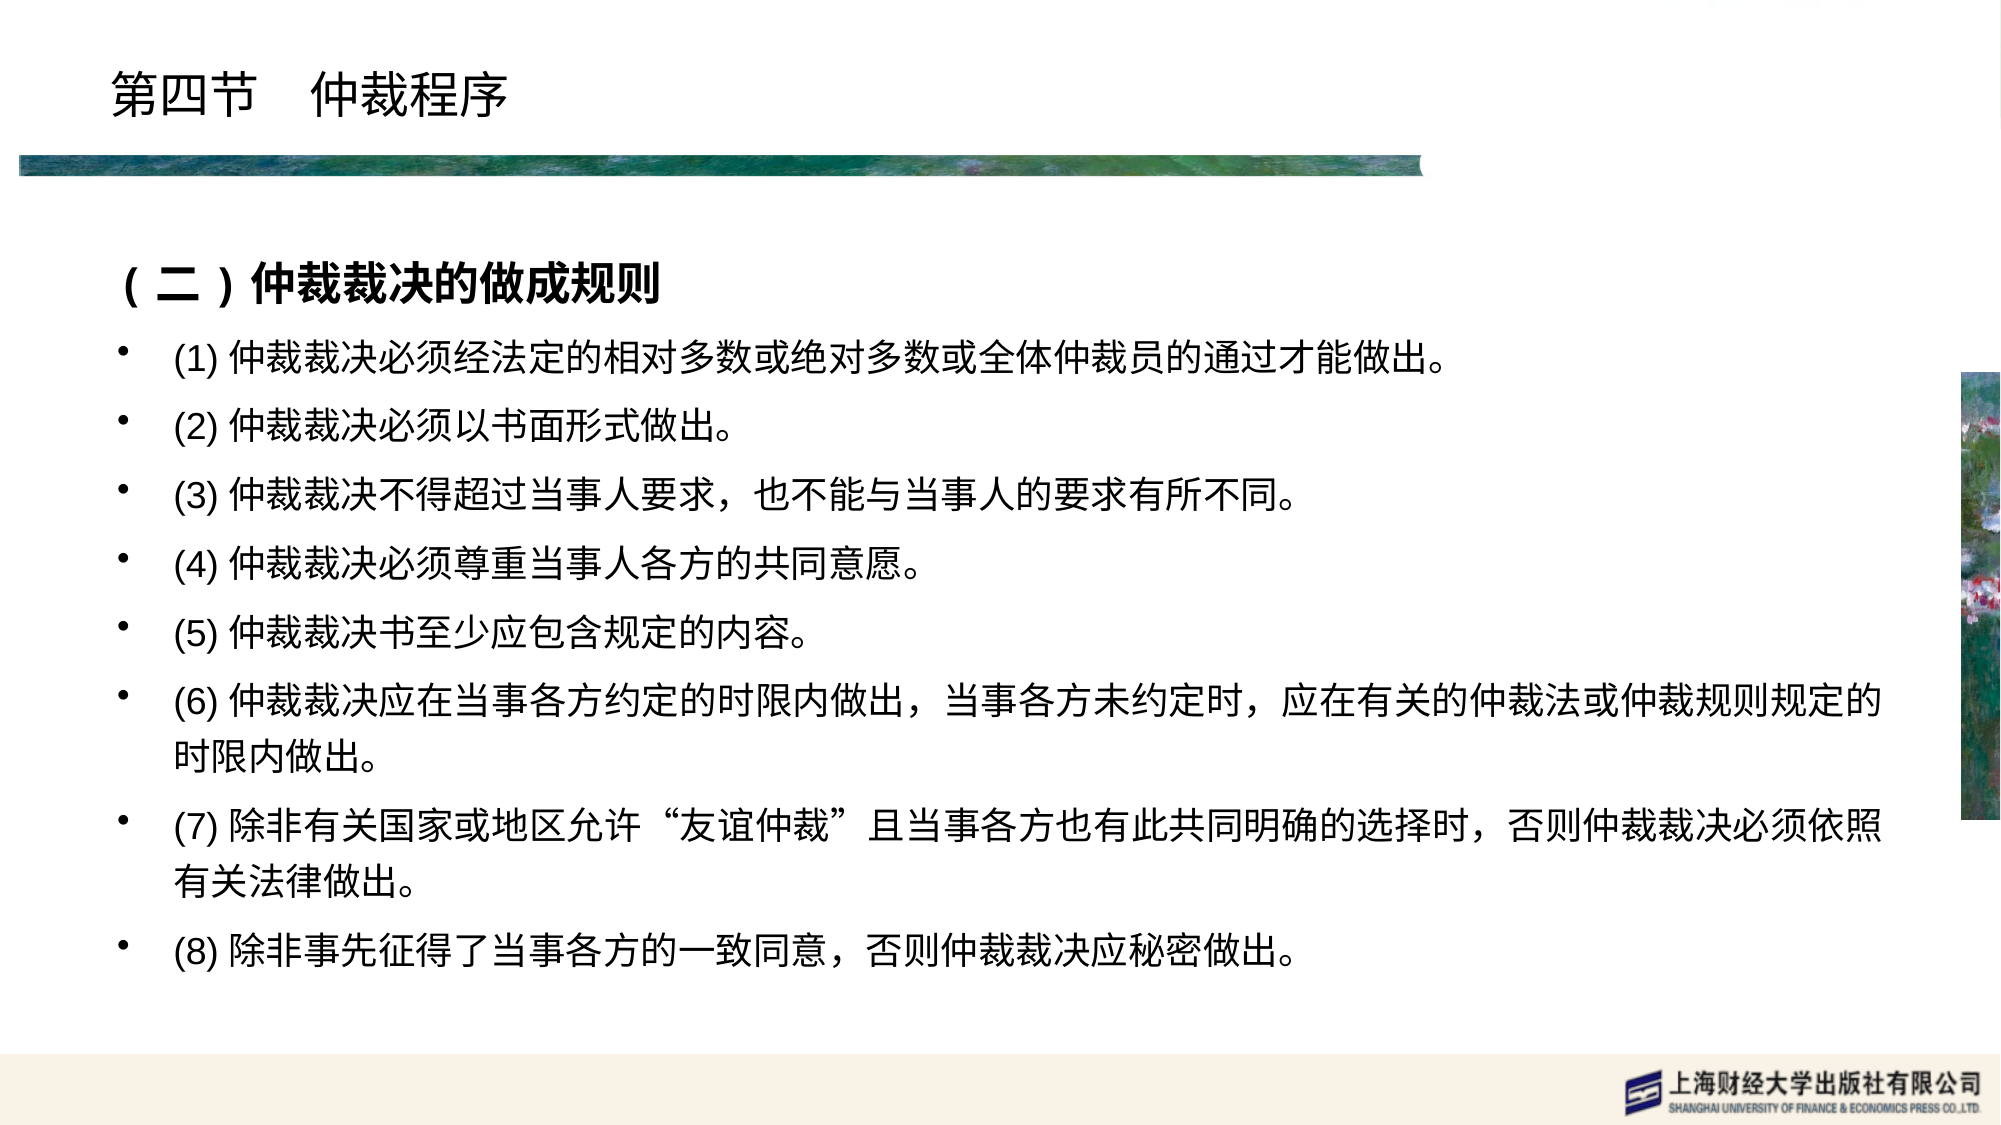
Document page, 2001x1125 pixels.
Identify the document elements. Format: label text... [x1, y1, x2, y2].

picture [0, 0, 2001, 1125]
title 第四节 仲裁程序 [94, 42, 1451, 146]
list (二)仲裁裁决的做成规则 (1)仲裁裁决必须经法定的相对多数或绝对多数或全体仲裁员的通过才能做出。 (2)仲裁裁决必须以书面形式做出。 (3)仲裁裁决不得超过当事人要求，也不能与当事人的要求有所不同。 (4)仲裁裁决必须尊重当事人各方的共同意愿。 (5)仲裁裁决书至少应包含规定的内容。 (6)仲裁裁决应在当事各方约定的时限内做出，当事各方未约定时，应在有关的仲裁法或仲裁规则规定的时限内做出。 (7)除非有关国家或地区允许“友谊仲裁”且当事各方也有此共同明确的选择时，否则仲裁裁决必须依照有关法律做出。 (8)除非事先征得了当事各方的一致同意，否则仲裁裁决应秘密做出。 [102, 233, 1898, 1032]
